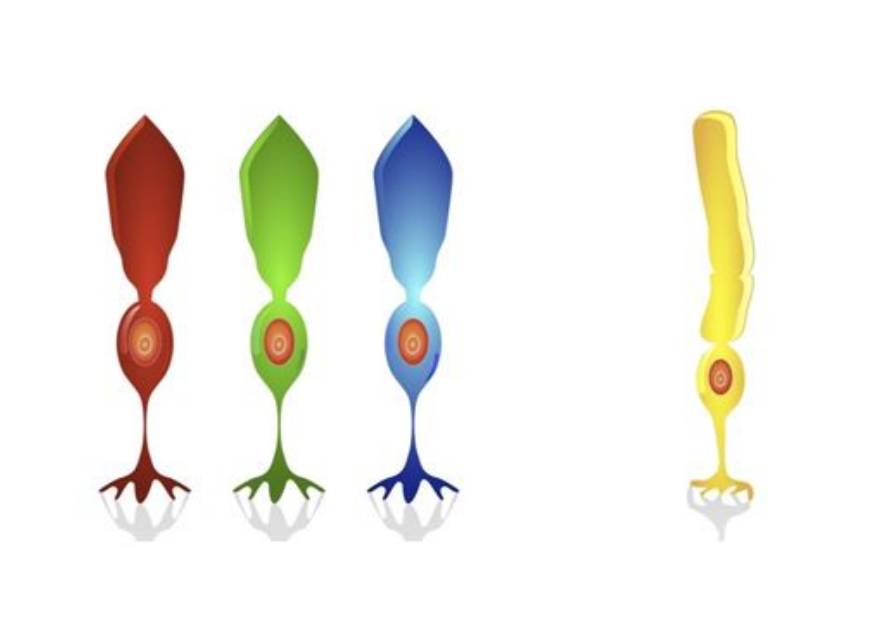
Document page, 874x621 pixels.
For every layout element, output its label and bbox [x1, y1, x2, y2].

picture [21, 105, 874, 566]
